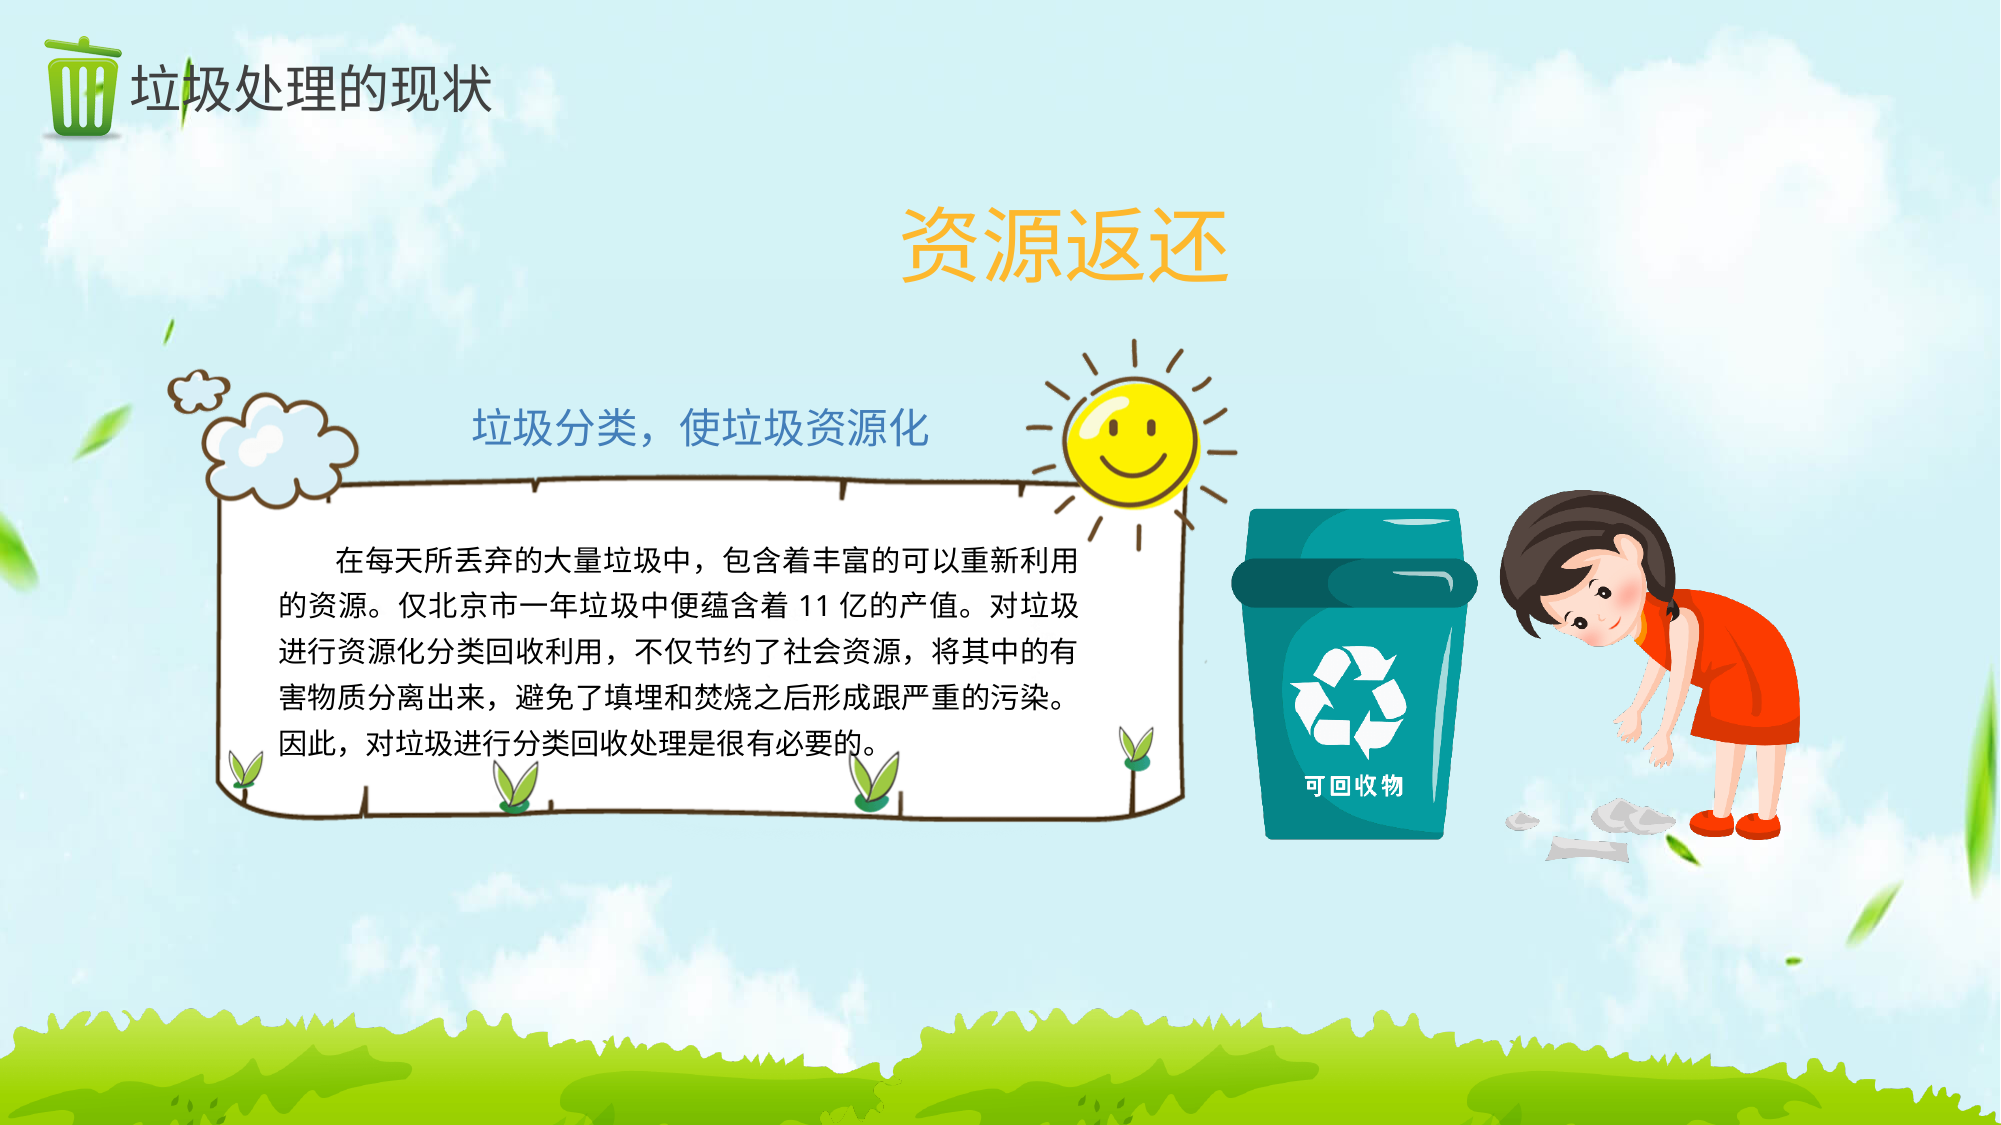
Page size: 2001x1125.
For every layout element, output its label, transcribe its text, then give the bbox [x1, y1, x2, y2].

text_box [0, 1007, 2000, 1125]
text_box 垃圾处理的现状 [146, 48, 508, 126]
picture [0, 0, 2001, 1125]
text_box 资源返还 [883, 185, 1247, 301]
